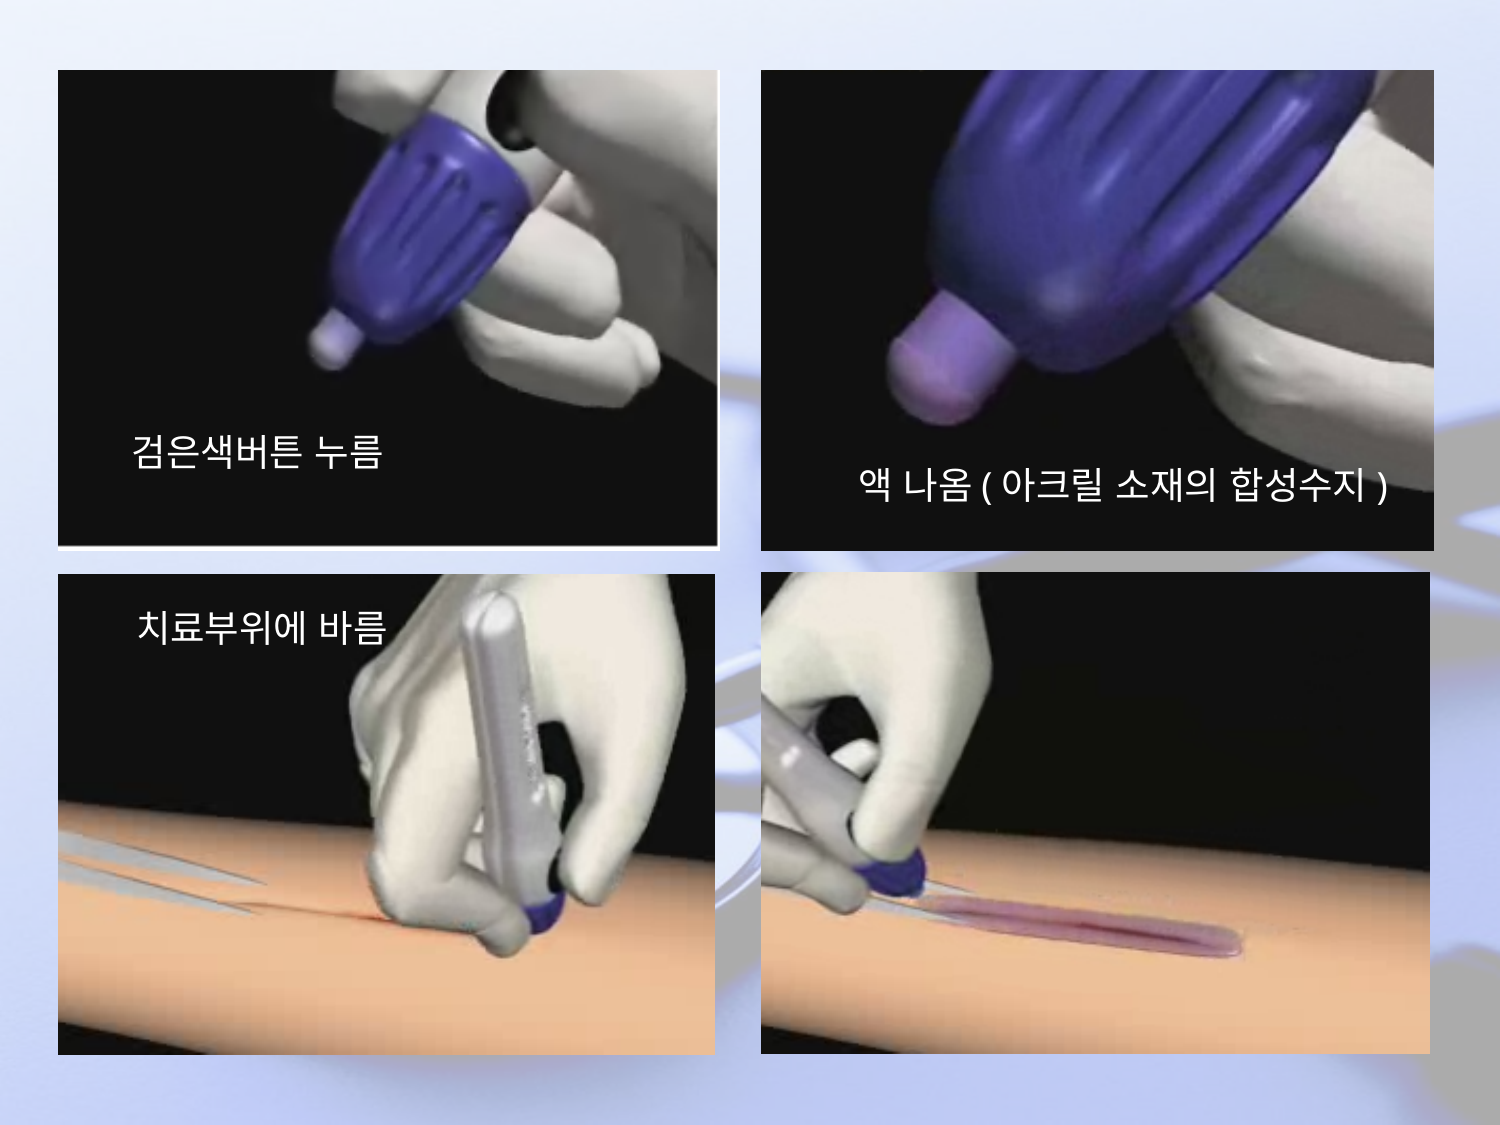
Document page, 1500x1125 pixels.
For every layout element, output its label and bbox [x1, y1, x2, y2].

list [58, 70, 720, 552]
picture [761, 572, 1430, 1054]
text_box [58, 573, 716, 1056]
text_box [761, 70, 1434, 552]
